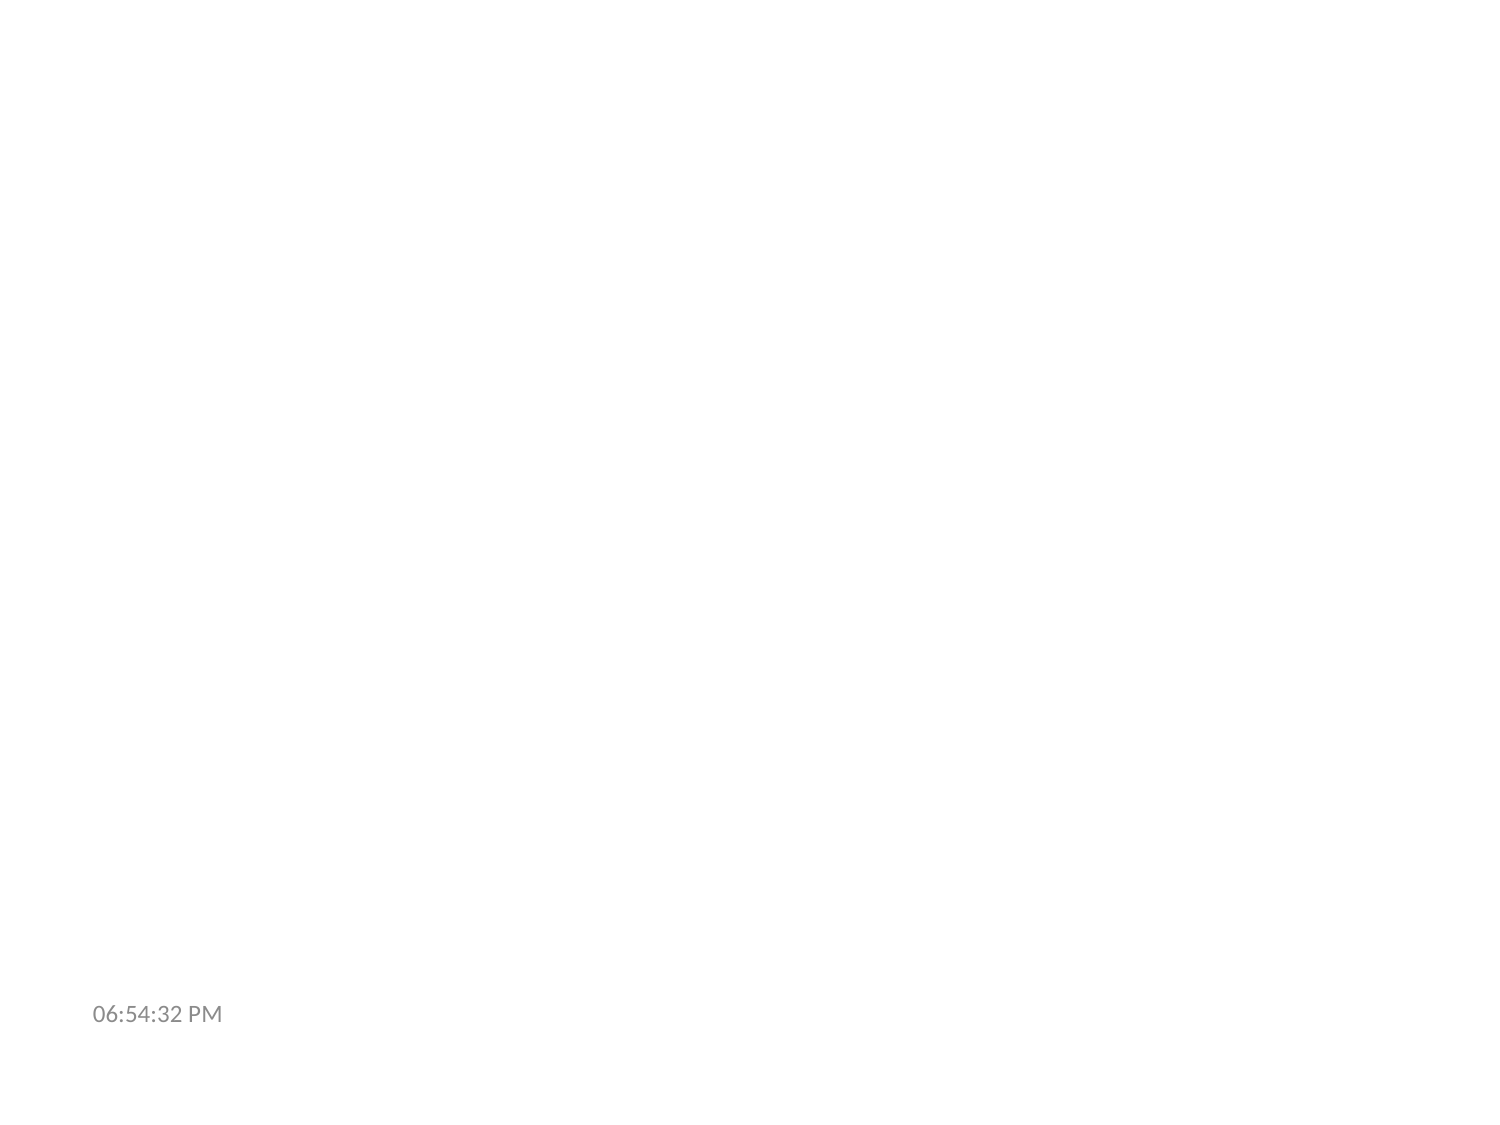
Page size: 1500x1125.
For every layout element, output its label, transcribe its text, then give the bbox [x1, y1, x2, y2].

text_box 3:35:09 PM [77, 982, 428, 1043]
